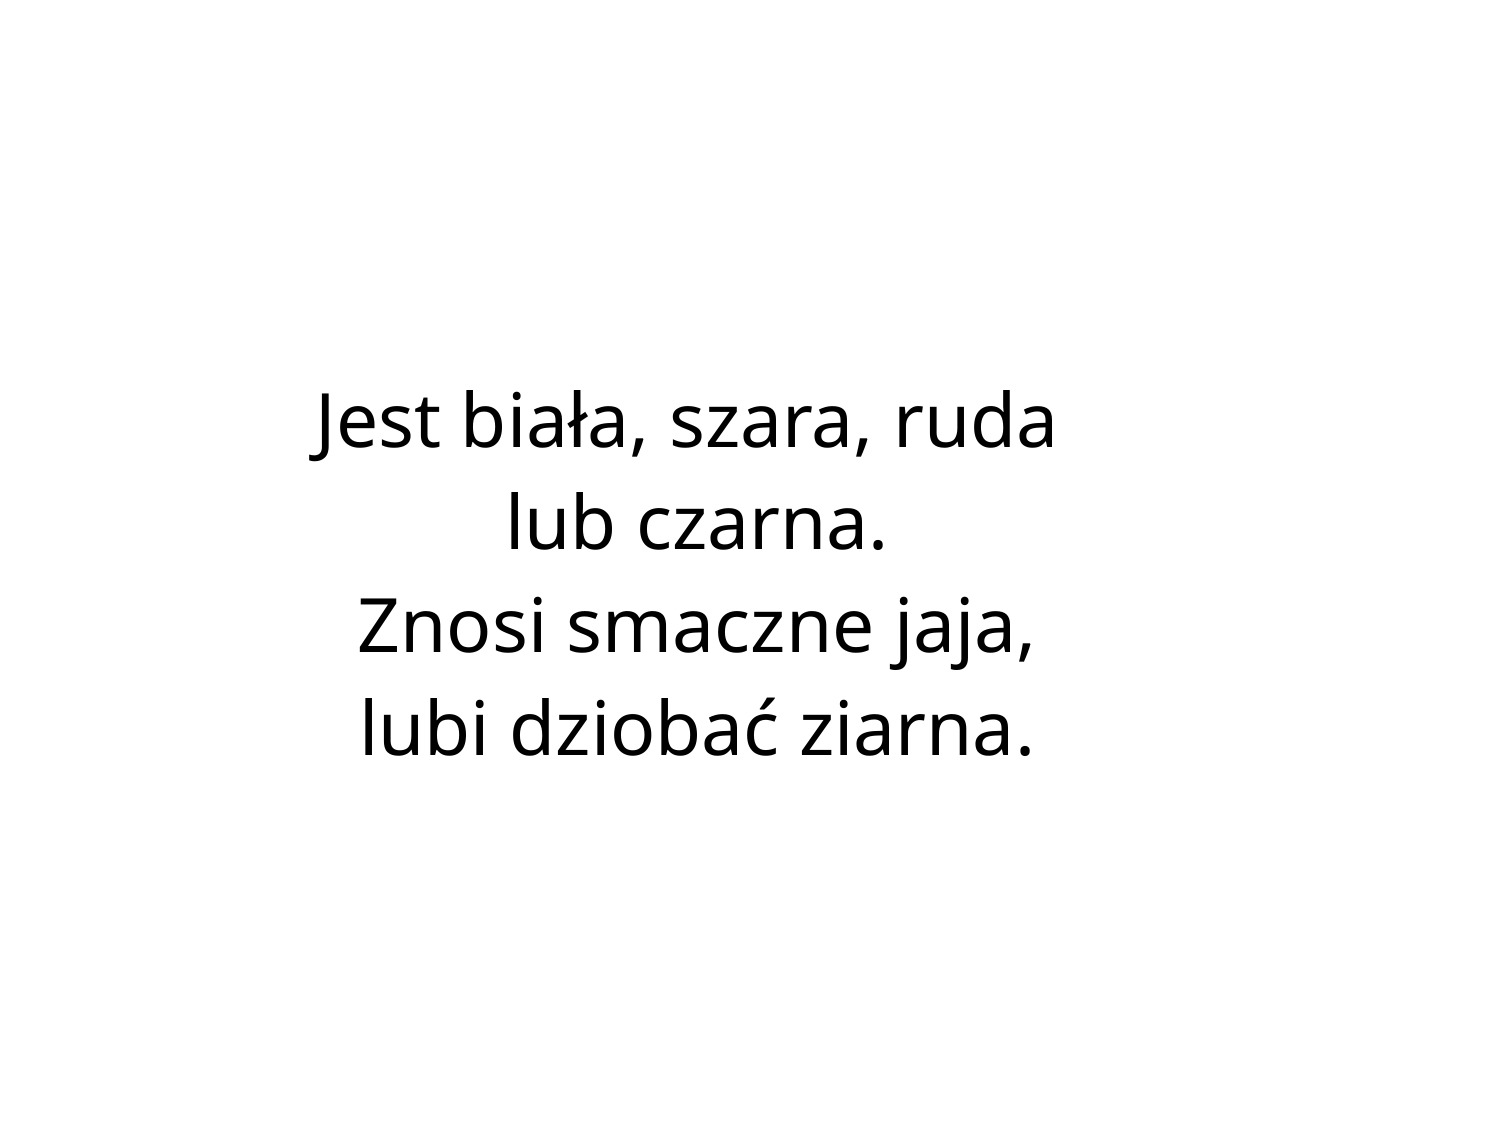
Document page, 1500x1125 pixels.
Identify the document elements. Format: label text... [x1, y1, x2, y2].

list Jest biała, szara, ruda lub czarna. Znosi smaczne jaja, lubi dziobać ziarna. [75, 262, 1300, 1062]
